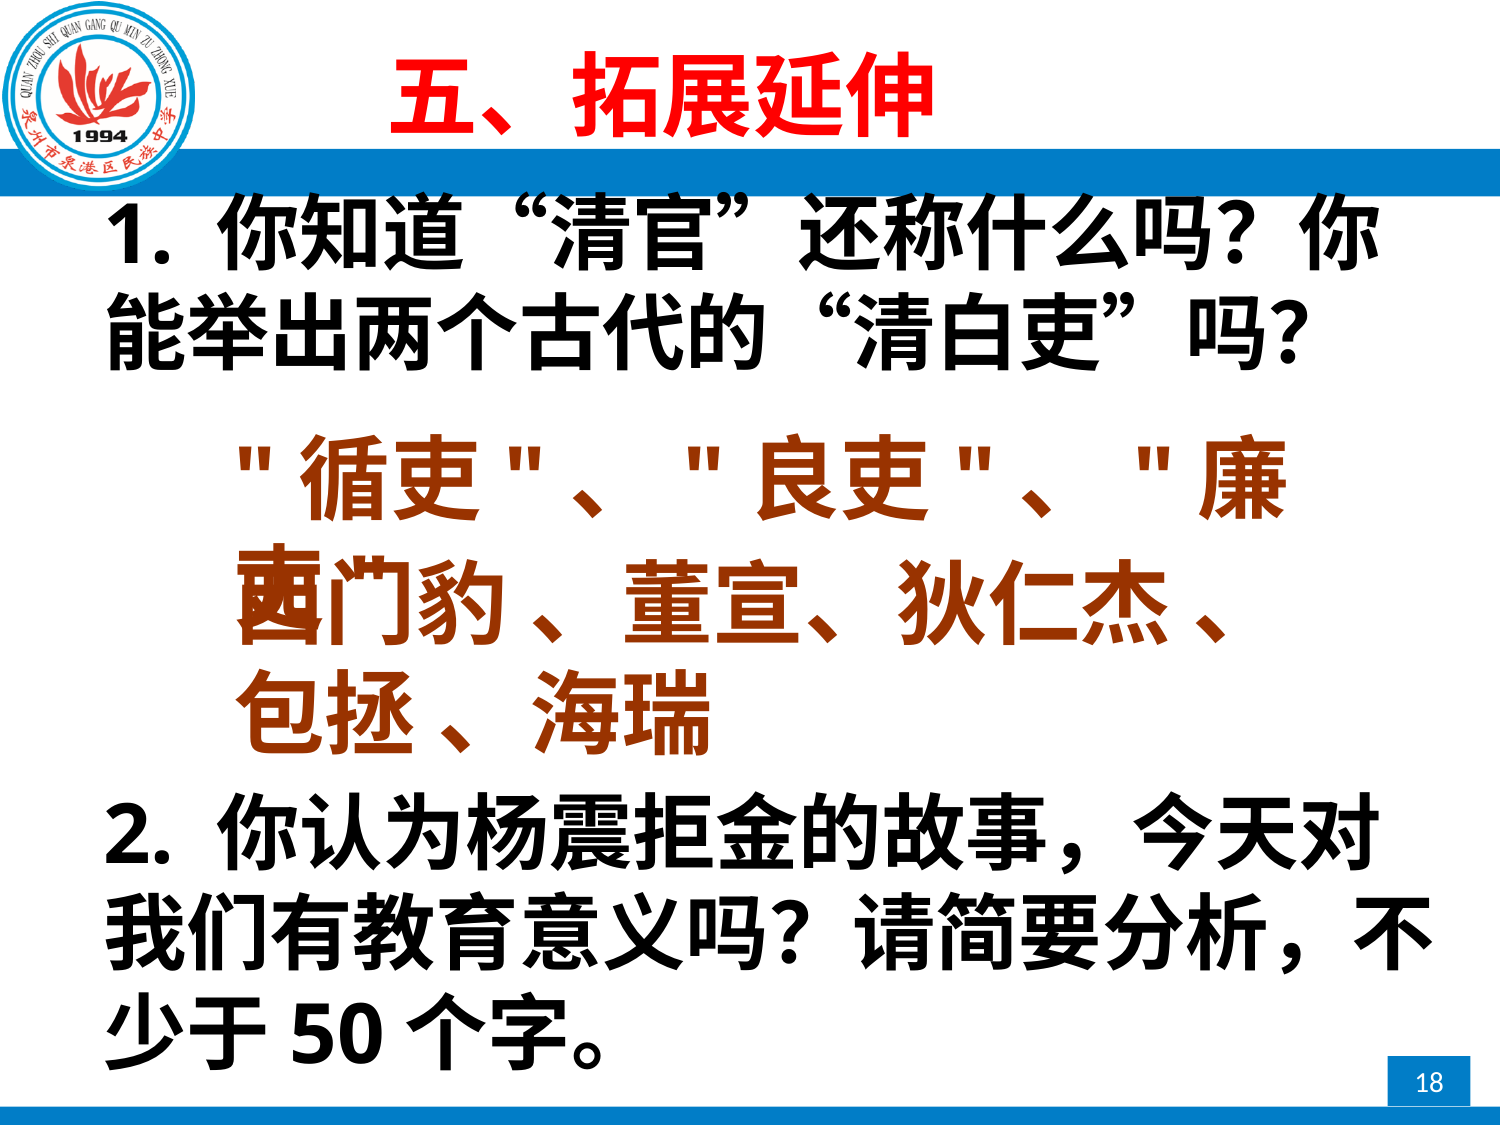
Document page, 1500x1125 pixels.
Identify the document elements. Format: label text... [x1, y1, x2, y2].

text_box 1. 你知道“清官”还称什么吗？你能举出两个古代的“清白吏”吗？ 2. 你认为杨震拒金的故事，今天对我们有教育意义吗？请简要分析，不少于50个字。 [88, 172, 1459, 1088]
picture [2, 107, 78, 191]
text_box 五、拓展延伸 [372, 30, 987, 156]
text_box "循吏"、"良吏"、"廉吏" [218, 412, 1306, 538]
picture [9, 6, 189, 185]
picture [161, 114, 195, 172]
text_box 西门豹 、董宣、狄仁杰 、包拯 、海瑞 [218, 538, 1329, 774]
picture [15, 14, 181, 177]
picture [110, 1, 195, 79]
picture [2, 1, 88, 86]
